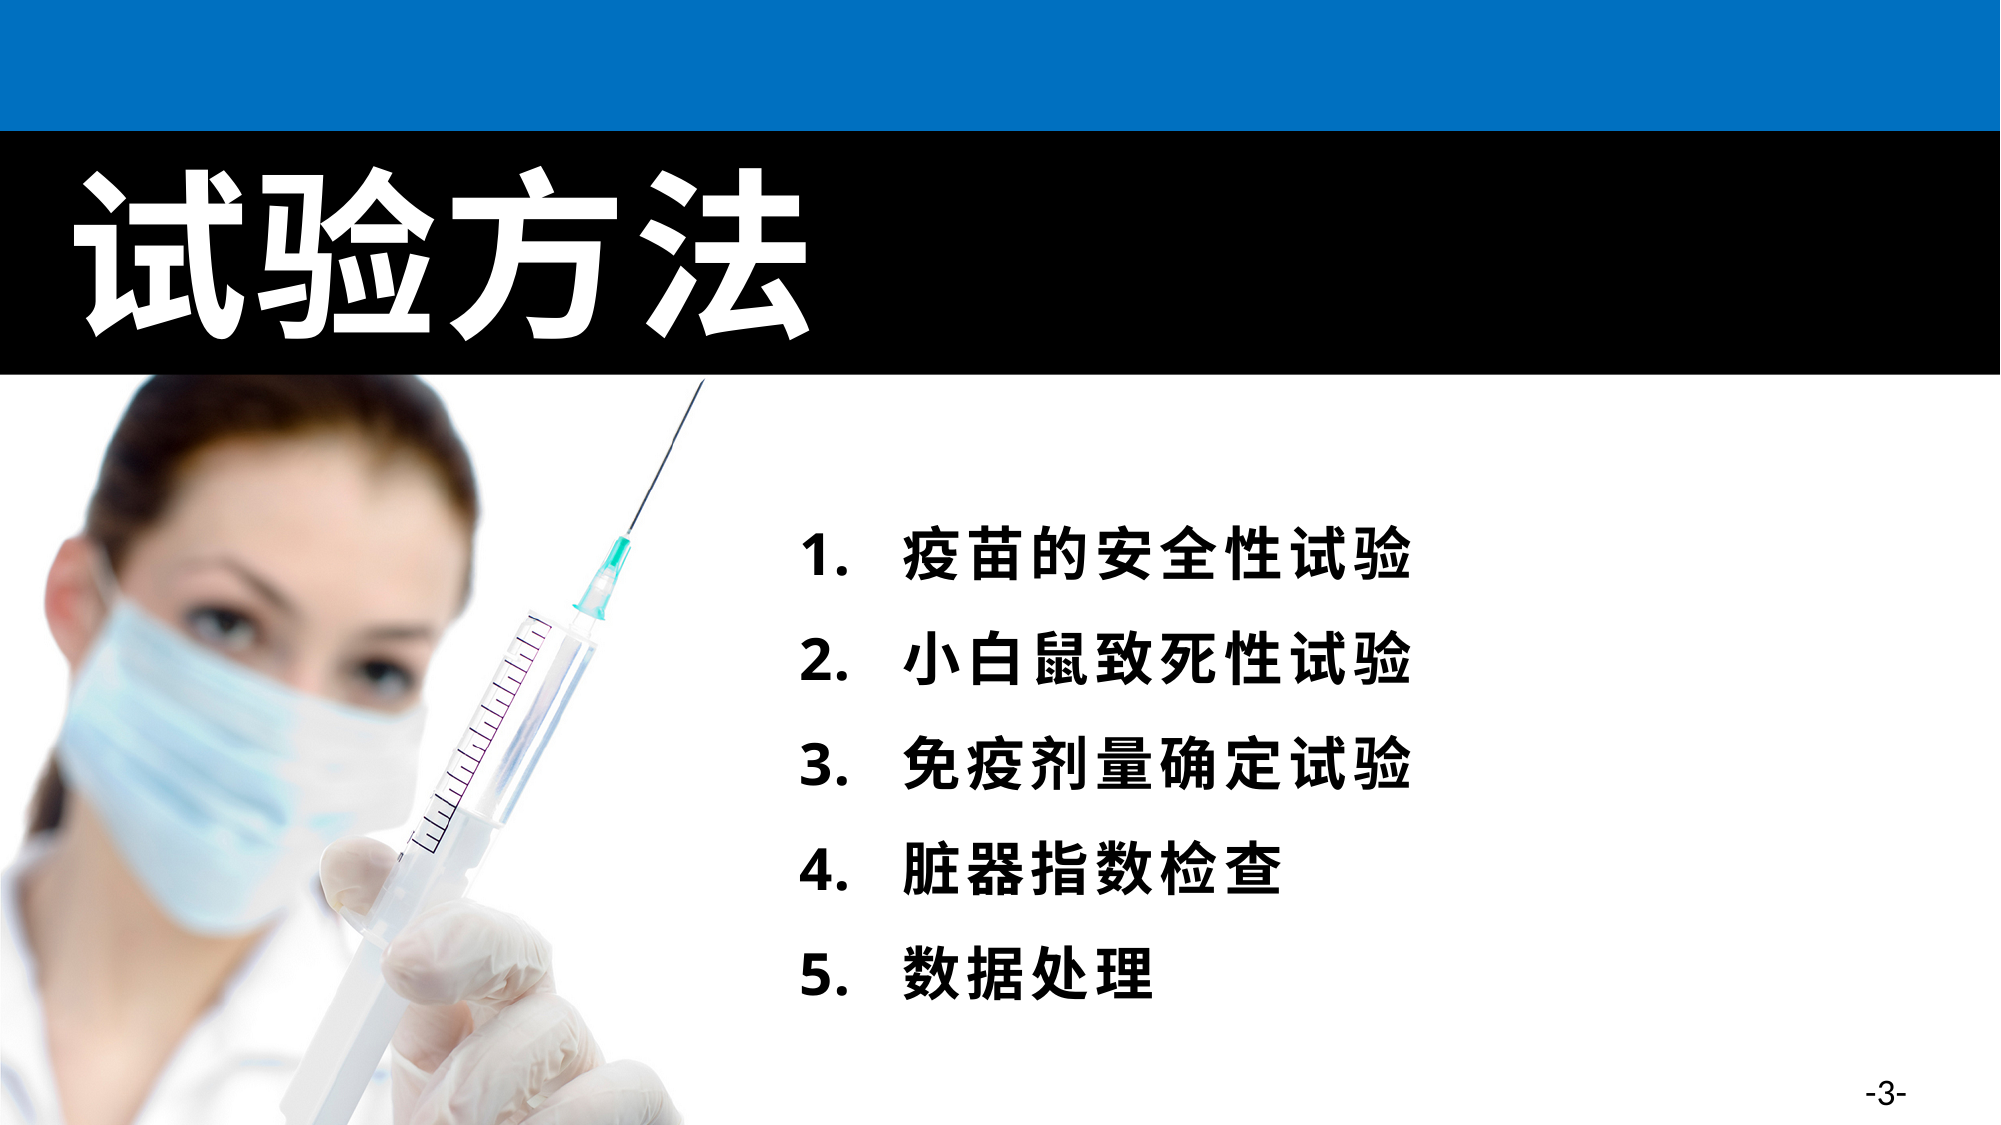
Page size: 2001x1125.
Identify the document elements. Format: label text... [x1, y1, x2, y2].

text_box [0, 0, 2000, 129]
text_box 疫苗的安全性试验 小白鼠致死性试验 免疫剂量确定试验 脏器指数检查 数据处理 [788, 474, 1668, 1015]
picture [0, 361, 785, 1125]
text_box 试验方法 [50, 134, 832, 369]
text_box [0, 129, 2000, 377]
